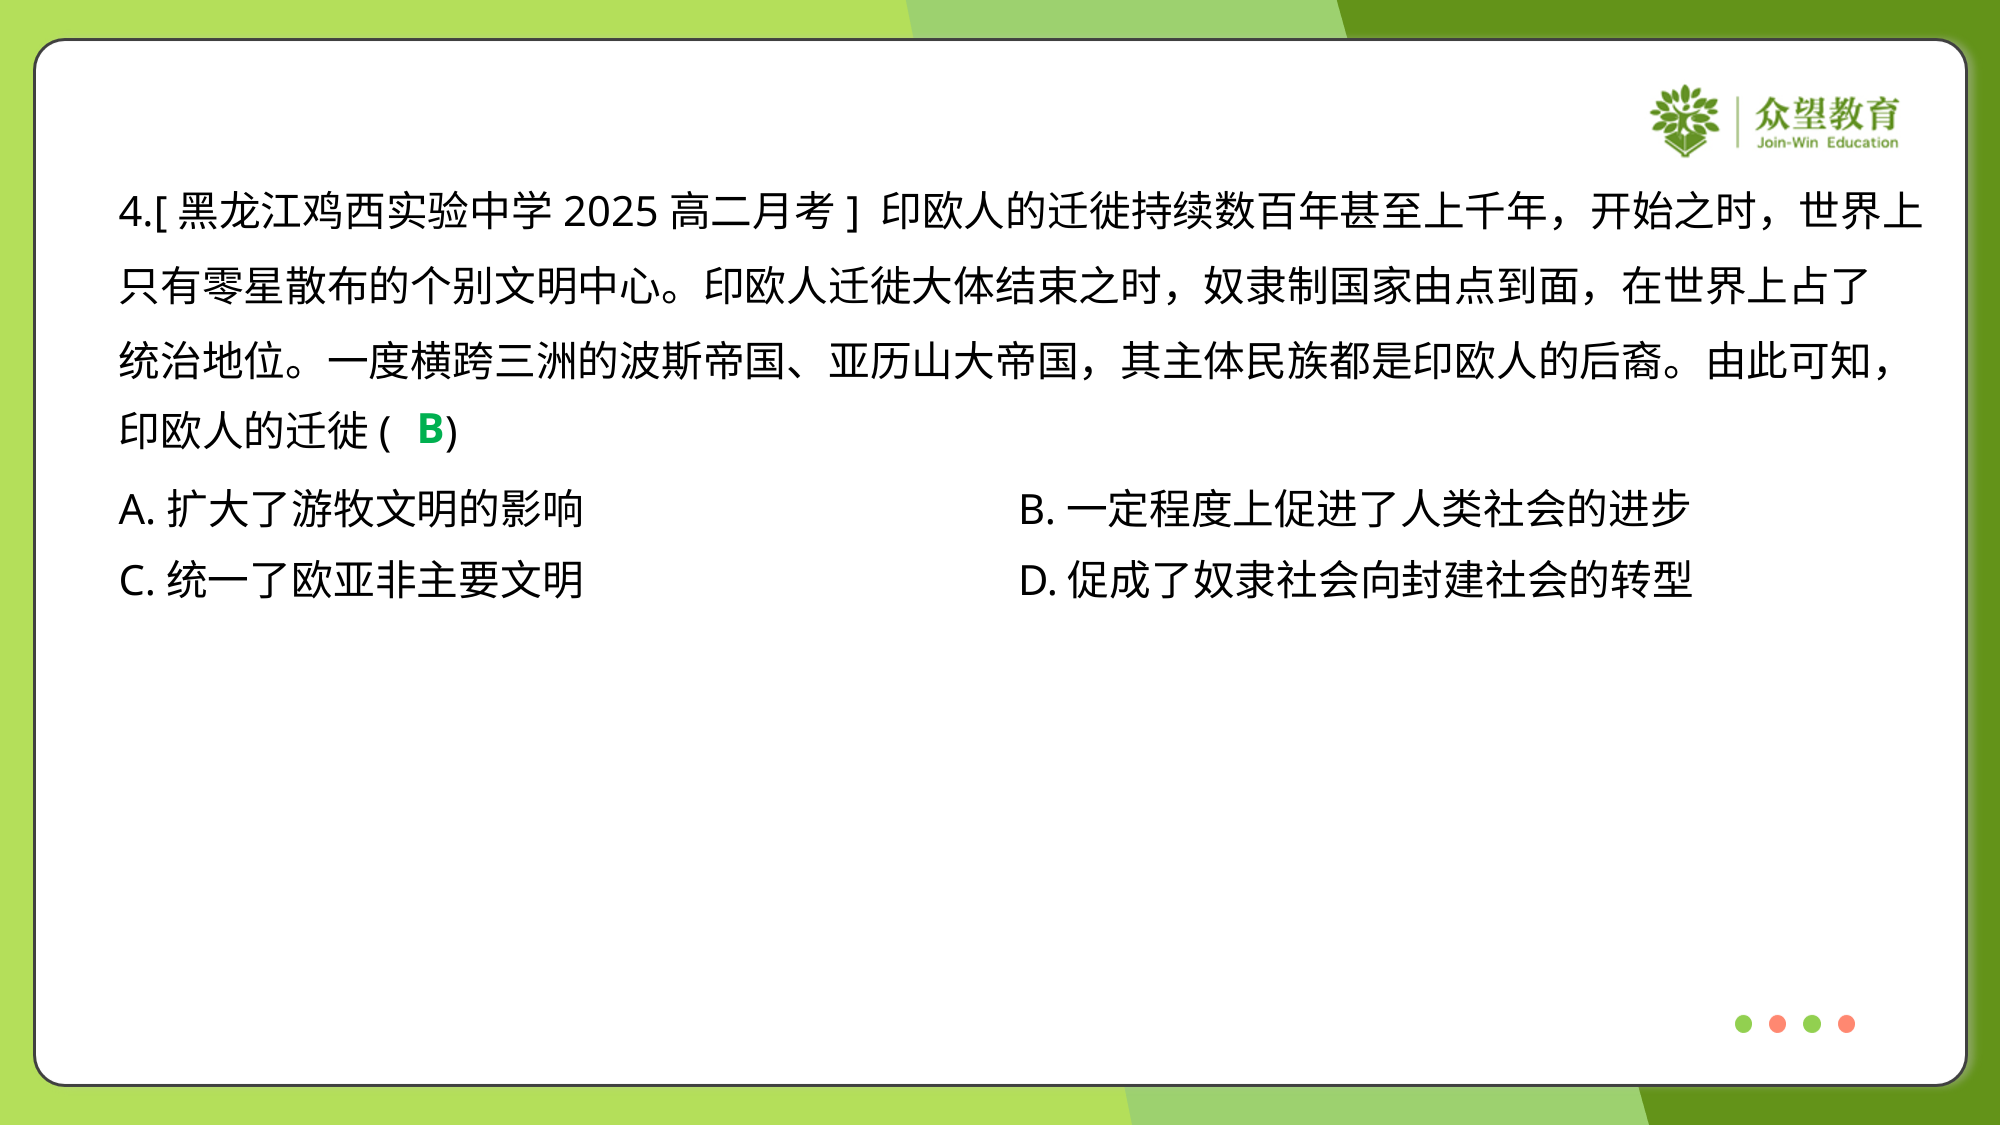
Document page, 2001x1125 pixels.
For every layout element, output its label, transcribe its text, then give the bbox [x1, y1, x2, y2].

text_box 4.[黑龙江鸡西实验中学2025高二月考] 印欧人的迁徙持续数百年甚至上千年，开始之时，世界上 只有零星散布的个别文明中心。印欧人迁徙大体结束之时，奴隶制国家由点到面，在世界上占了 统治地位。一度横跨三洲的波斯帝国、亚历山大帝国，其主体民族都是印欧人的后裔。由此可知， 印欧人的迁徙( ) [118, 159, 1883, 448]
text_box B [401, 381, 460, 446]
text_box A.扩大了游牧文明的影响 B.一定程度上促进了人类社会的进步 C.统一了欧亚非主要文明 D.促成了奴隶社会向封建社会的转型 [118, 457, 1883, 597]
picture [0, 0, 2000, 1125]
